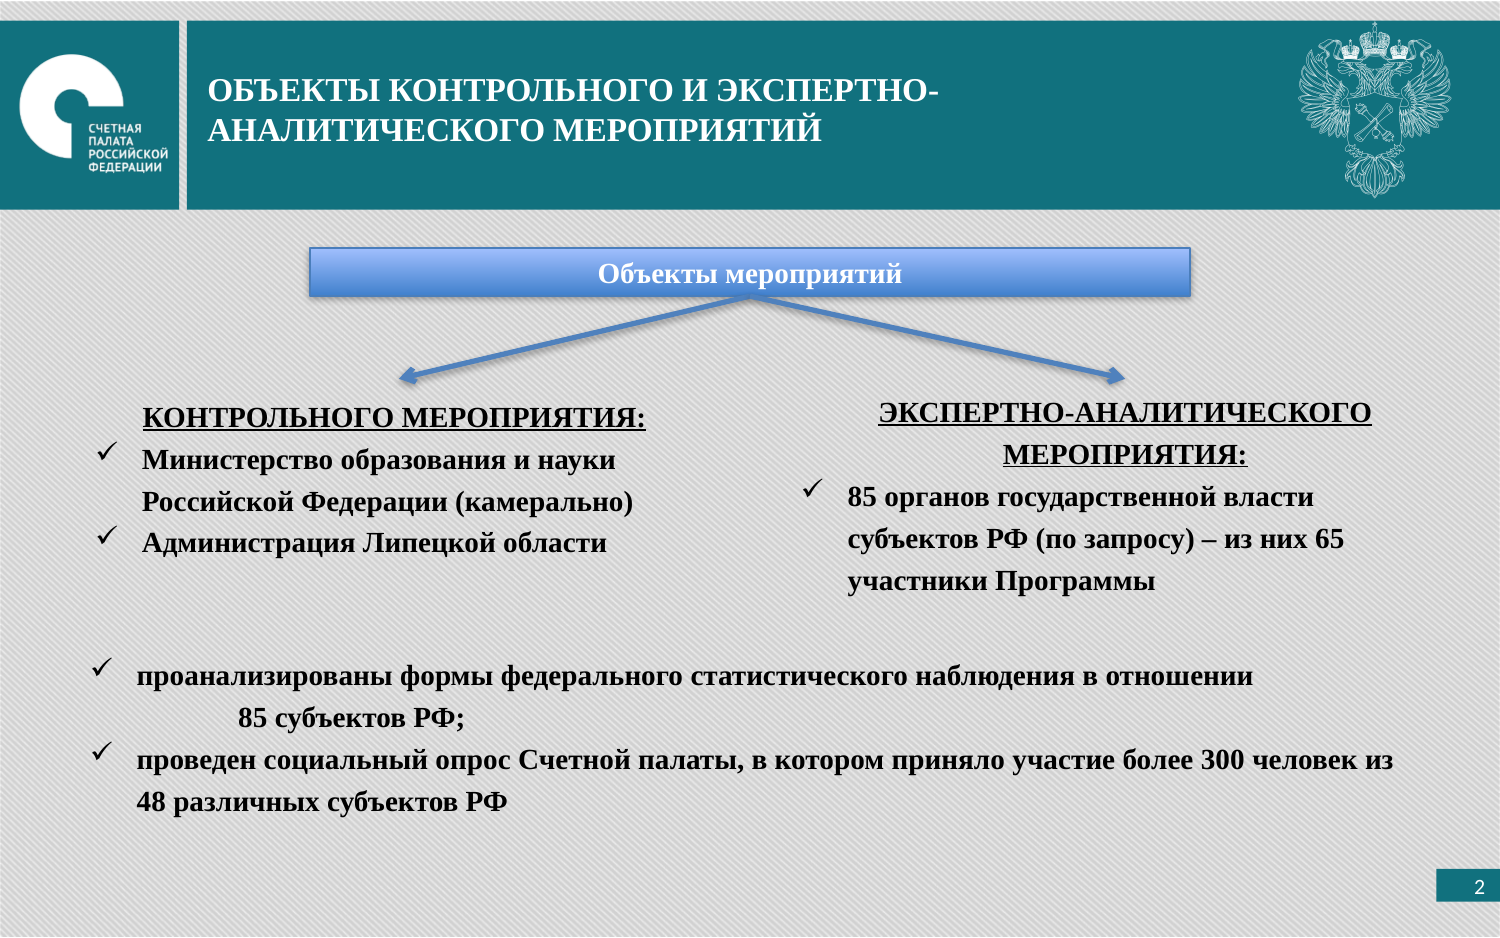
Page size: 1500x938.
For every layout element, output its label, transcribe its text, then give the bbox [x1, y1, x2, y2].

picture [0, 1, 1500, 937]
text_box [749, 295, 1126, 380]
text_box ОБЪЕКТЫ КОНТРОЛЬНОГО И ЭКСПЕРТНО-АНАЛИТИЧЕСКОГО МЕРОПРИЯТИЙ [192, 60, 1232, 155]
text_box Объекты мероприятий [309, 247, 1191, 297]
text_box КОНТРОЛЬНОГО МЕРОПРИЯТИЯ: Министерство образования и науки Российской Федерации (камерально) Администрация Липецкой области [51, 383, 738, 567]
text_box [398, 295, 748, 380]
text_box проанализированы формы федерального статистического наблюдения в отношении 85 субъектов РФ; проведен социальный опрос Счетной палаты, в котором приняло участие более 300 человек из 48 различных субъектов РФ [74, 642, 1417, 825]
text_box ЭКСПЕРТНО-АНАЛИТИЧЕСКОГО МЕРОПРИЯТИЯ: 85 органов государственной власти субъектов РФ (по запросу) – из них 65 участники Программы [757, 378, 1493, 604]
